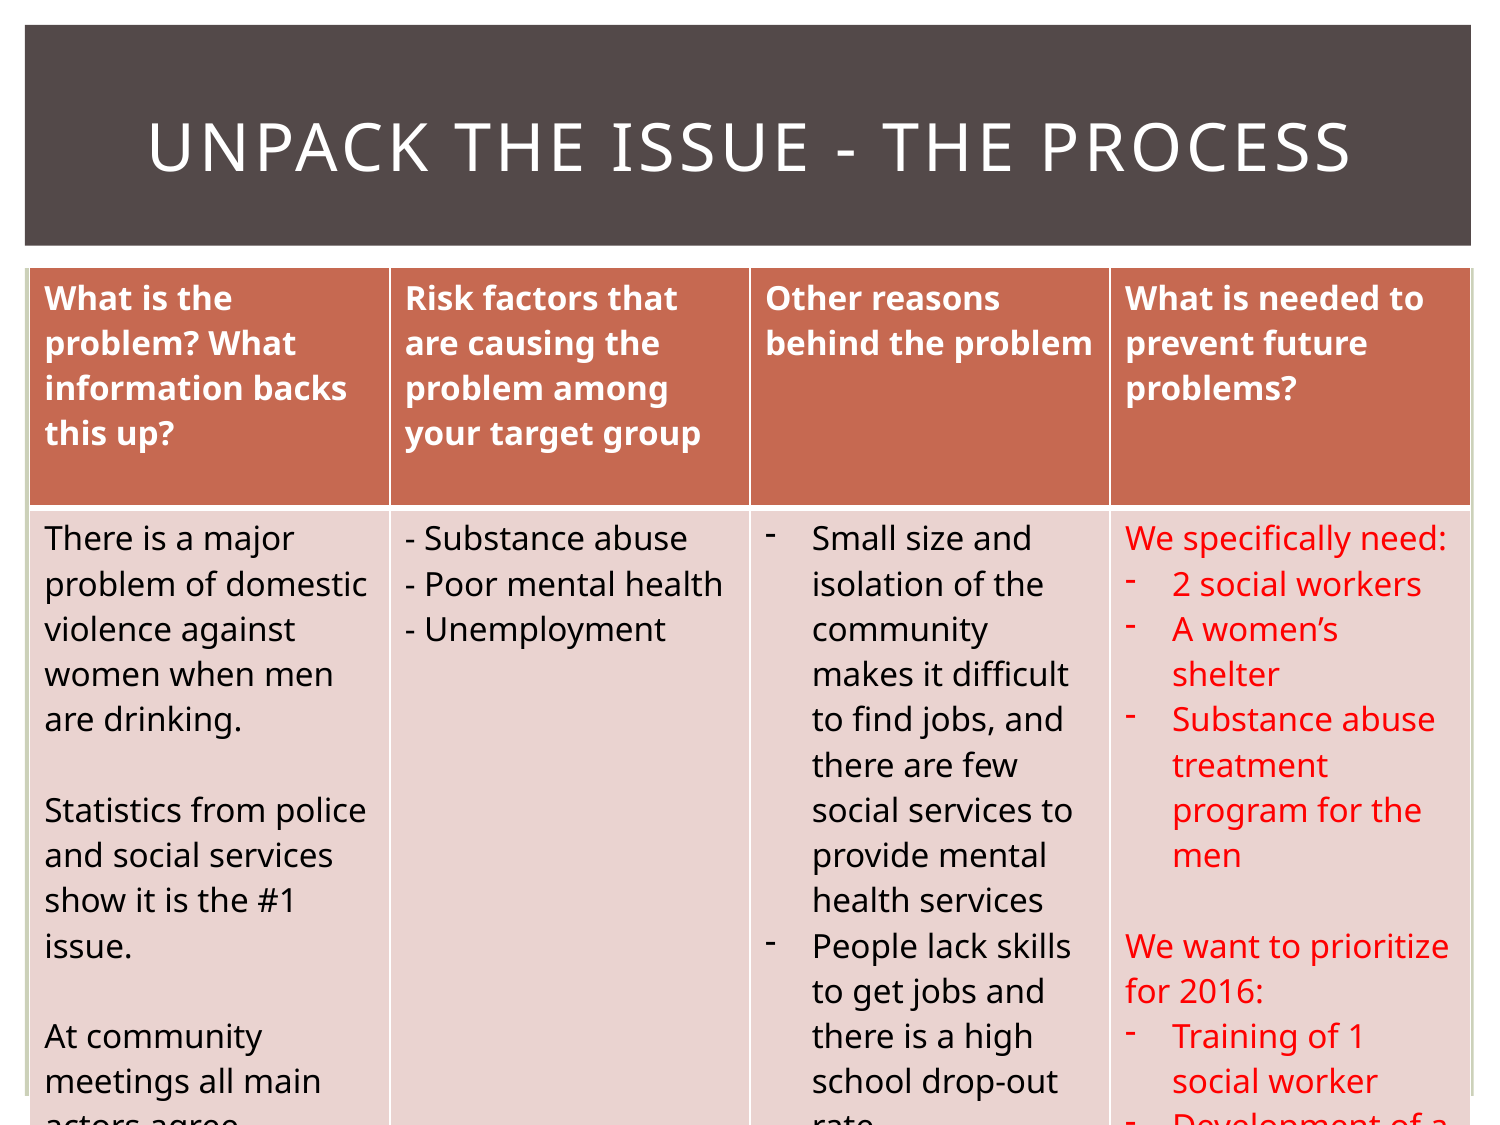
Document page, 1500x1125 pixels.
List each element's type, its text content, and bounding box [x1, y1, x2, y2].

table_header Other reasons behind the problem [751, 268, 1109, 505]
table_header What is the problem? What information backs this up? [30, 268, 389, 505]
table_cell - Substance abuse - Poor mental health - Unemployment [391, 511, 749, 1125]
title Unpack the issue - The process [62, 58, 1438, 232]
table_header What is needed to prevent future problems? [1111, 268, 1470, 505]
table_header Risk factors that are causing the problem among your target group [391, 268, 749, 505]
table_cell There is a major problem of domestic violence against women when men are drinking. Statistics from police and social services show it is the #1 issue. At community meetings all main actors agree something needs to be done to address it. [30, 511, 389, 1125]
table_cell Small size and isolation of the community makes it difficult to find jobs, and there are few social services to provide mental health services People lack skills to get jobs and there is a high school drop-out rate [751, 511, 1109, 1125]
table_cell We specifically need: 2 social workers A women’s shelter Substance abuse treatment program for the men We want to prioritize for 2016: Training of 1 social worker Development of a substance abuse treatment program for the men [1111, 511, 1470, 1125]
